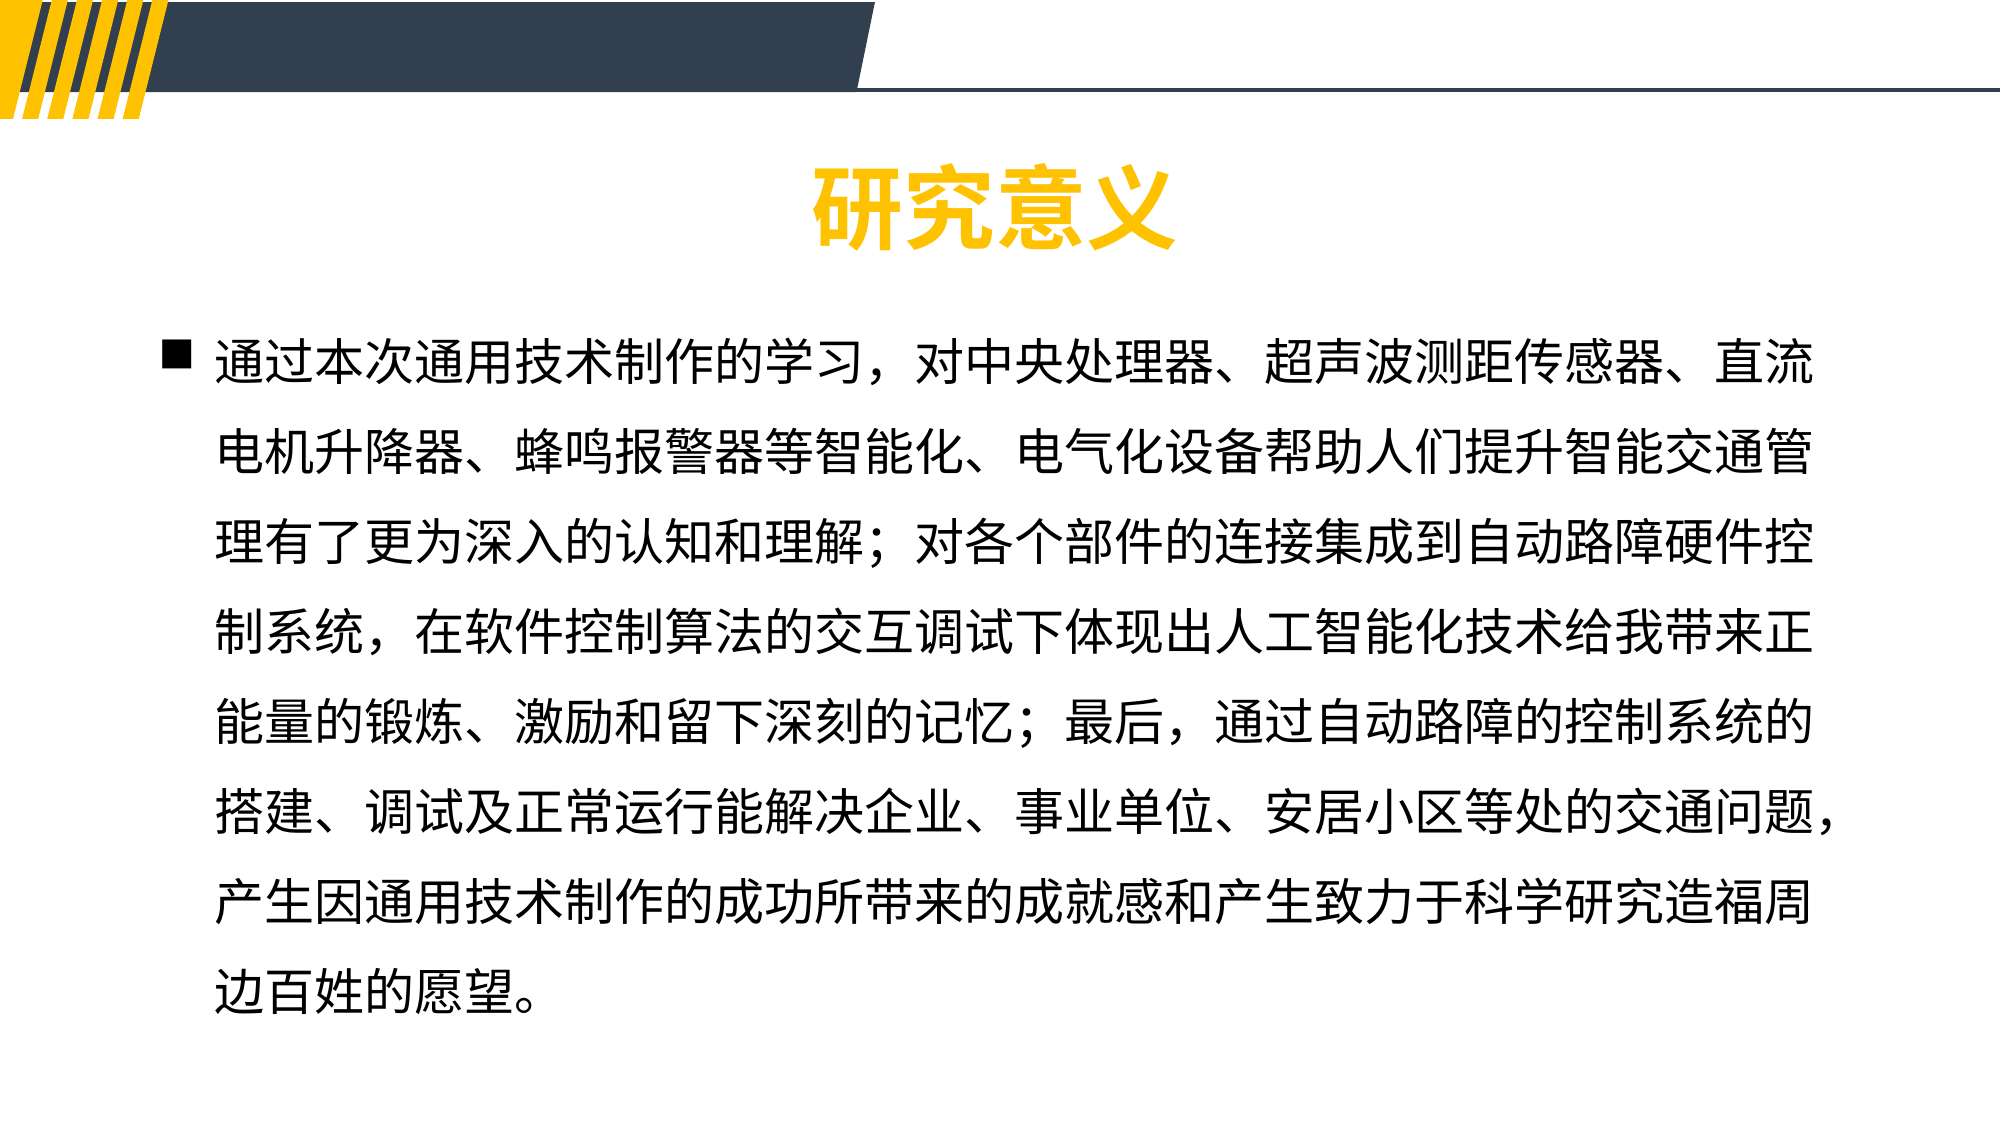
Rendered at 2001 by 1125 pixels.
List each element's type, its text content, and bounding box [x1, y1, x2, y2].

text_box 通过本次通用技术制作的学习，对中央处理器、超声波测距传感器、直流电机升降器、蜂鸣报警器等智能化、电气化设备帮助人们提升智能交通管理有了更为深入的认知和理解；对各个部件的连接集成到自动路障硬件控制系统，在软件控制算法的交互调试下体现出人工智能化技术给我带来正能量的锻炼、激励和留下深刻的记忆；最后，通过自动路障的控制系统的搭建、调试及正常运行能解决企业、事业单位、安居小区等处的交通问题，产生因通用技术制作的成功所带来的成就感和产生致力于科学研究造福周边百姓的愿望。 [143, 293, 1848, 1029]
text_box 研究意义 [796, 142, 1194, 268]
text_box [169, 0, 877, 88]
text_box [0, 0, 169, 119]
